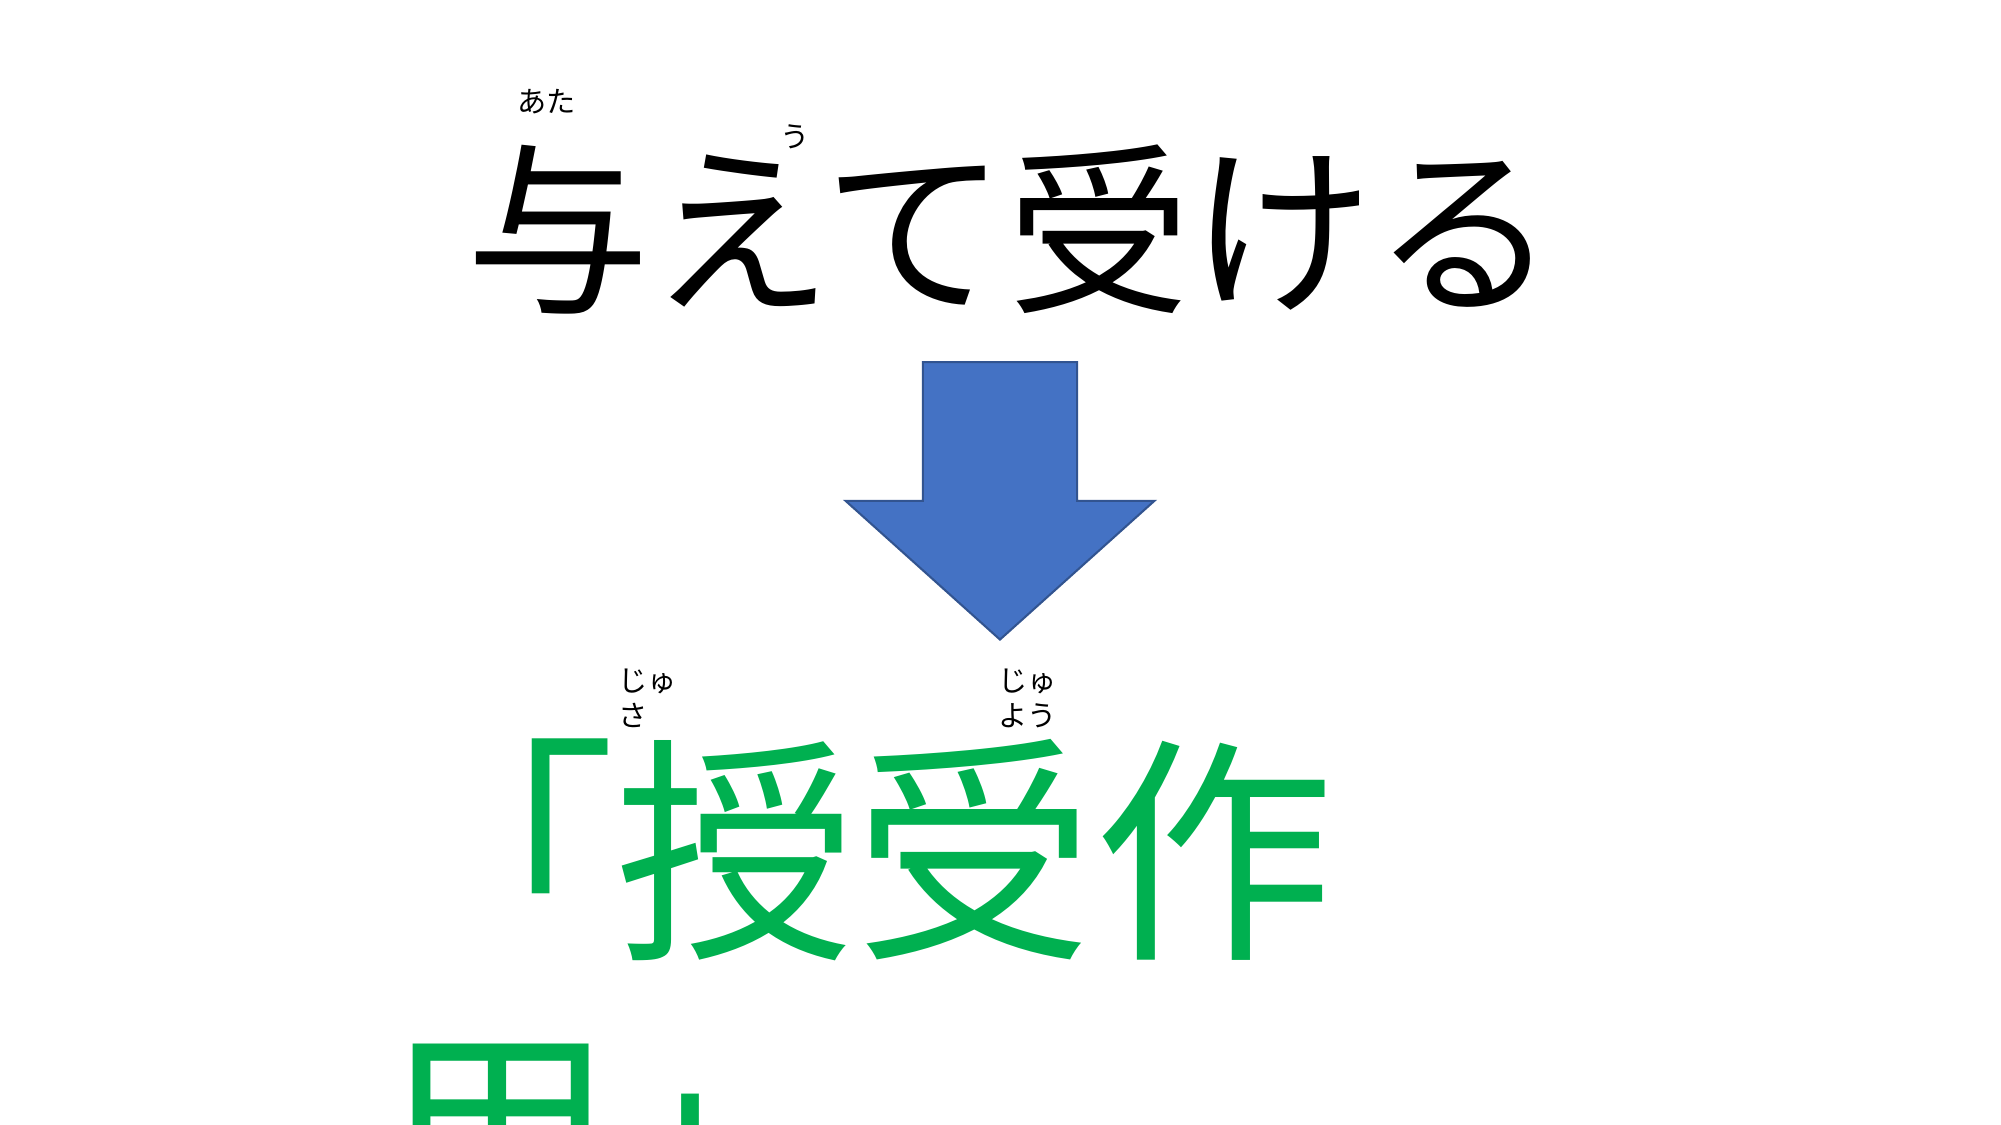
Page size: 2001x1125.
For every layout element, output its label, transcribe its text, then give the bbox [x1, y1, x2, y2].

text_box 与えて受ける [451, 109, 1615, 344]
text_box [842, 361, 1158, 641]
text_box じゅ じゅ さ よう [603, 654, 1463, 740]
text_box 「授受作用」 [361, 694, 1721, 1125]
text_box あた う [502, 76, 1150, 161]
